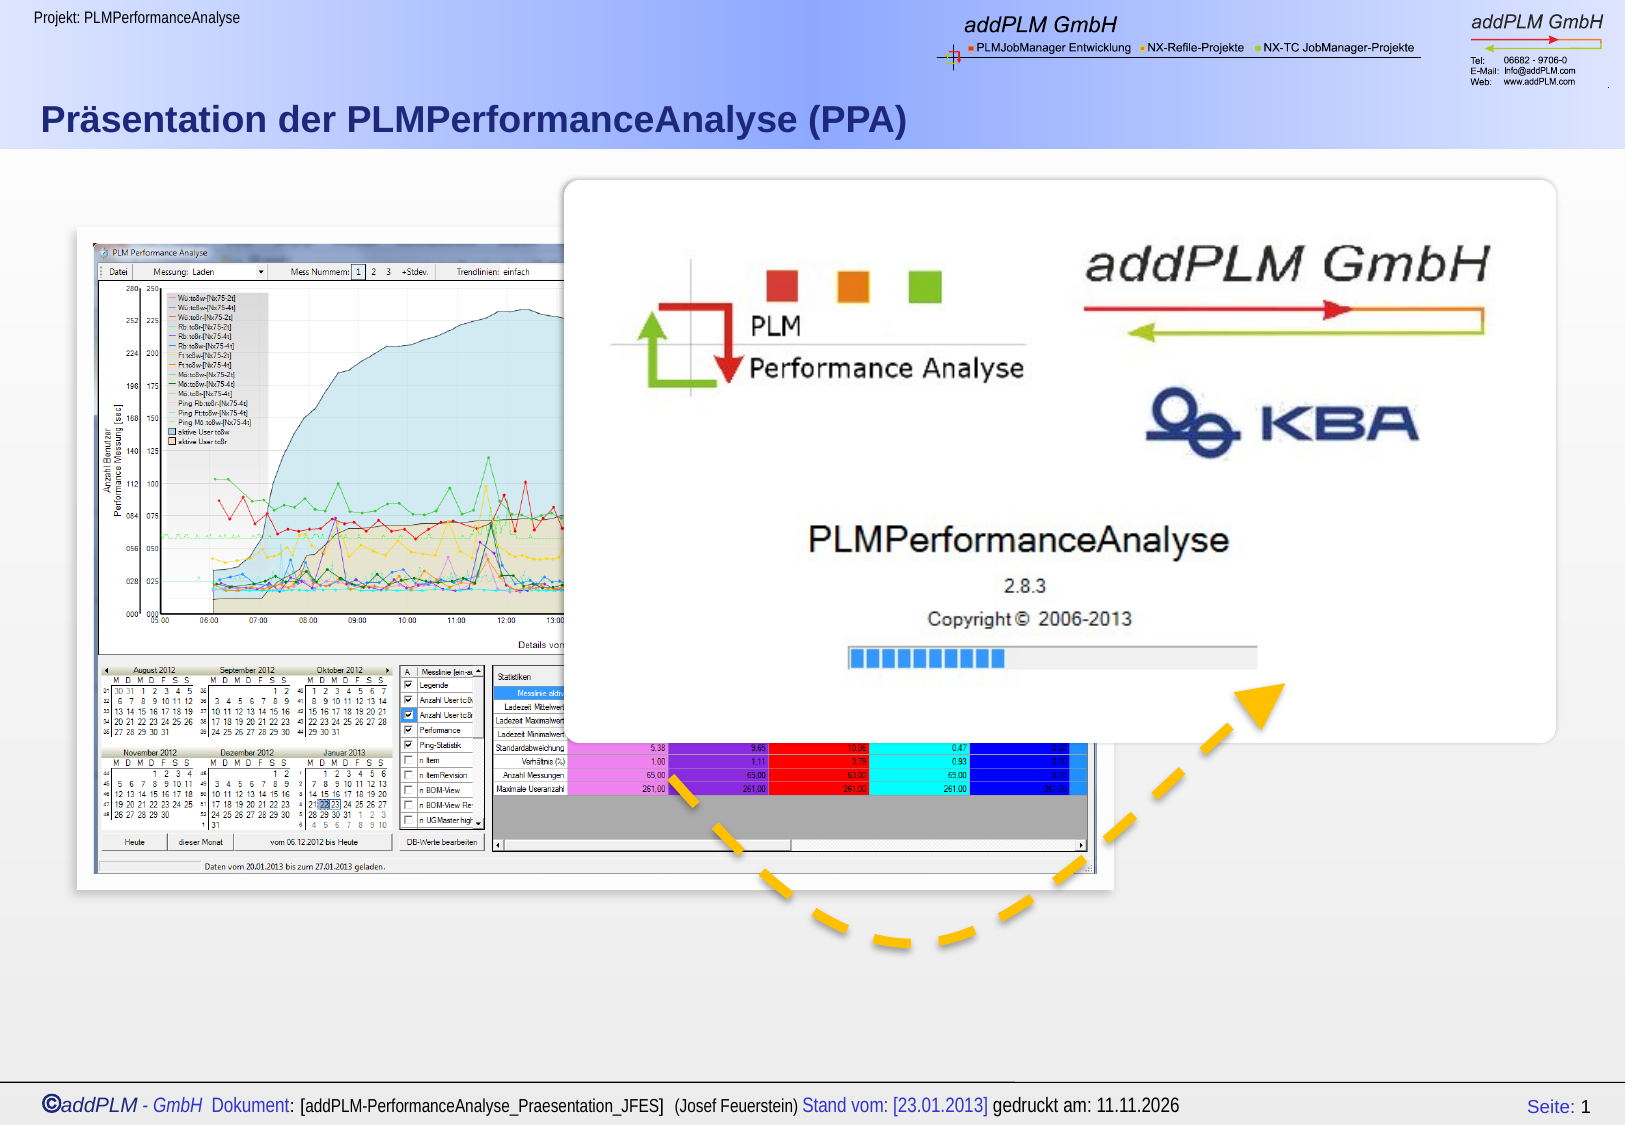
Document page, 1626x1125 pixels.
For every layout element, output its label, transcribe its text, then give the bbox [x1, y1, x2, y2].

picture [93, 211, 1526, 875]
text_box [768, 882, 1059, 947]
title Präsentation der PLMPerformanceAnalyse (PPA) [40, 67, 1582, 131]
text_box [1102, 721, 1242, 842]
